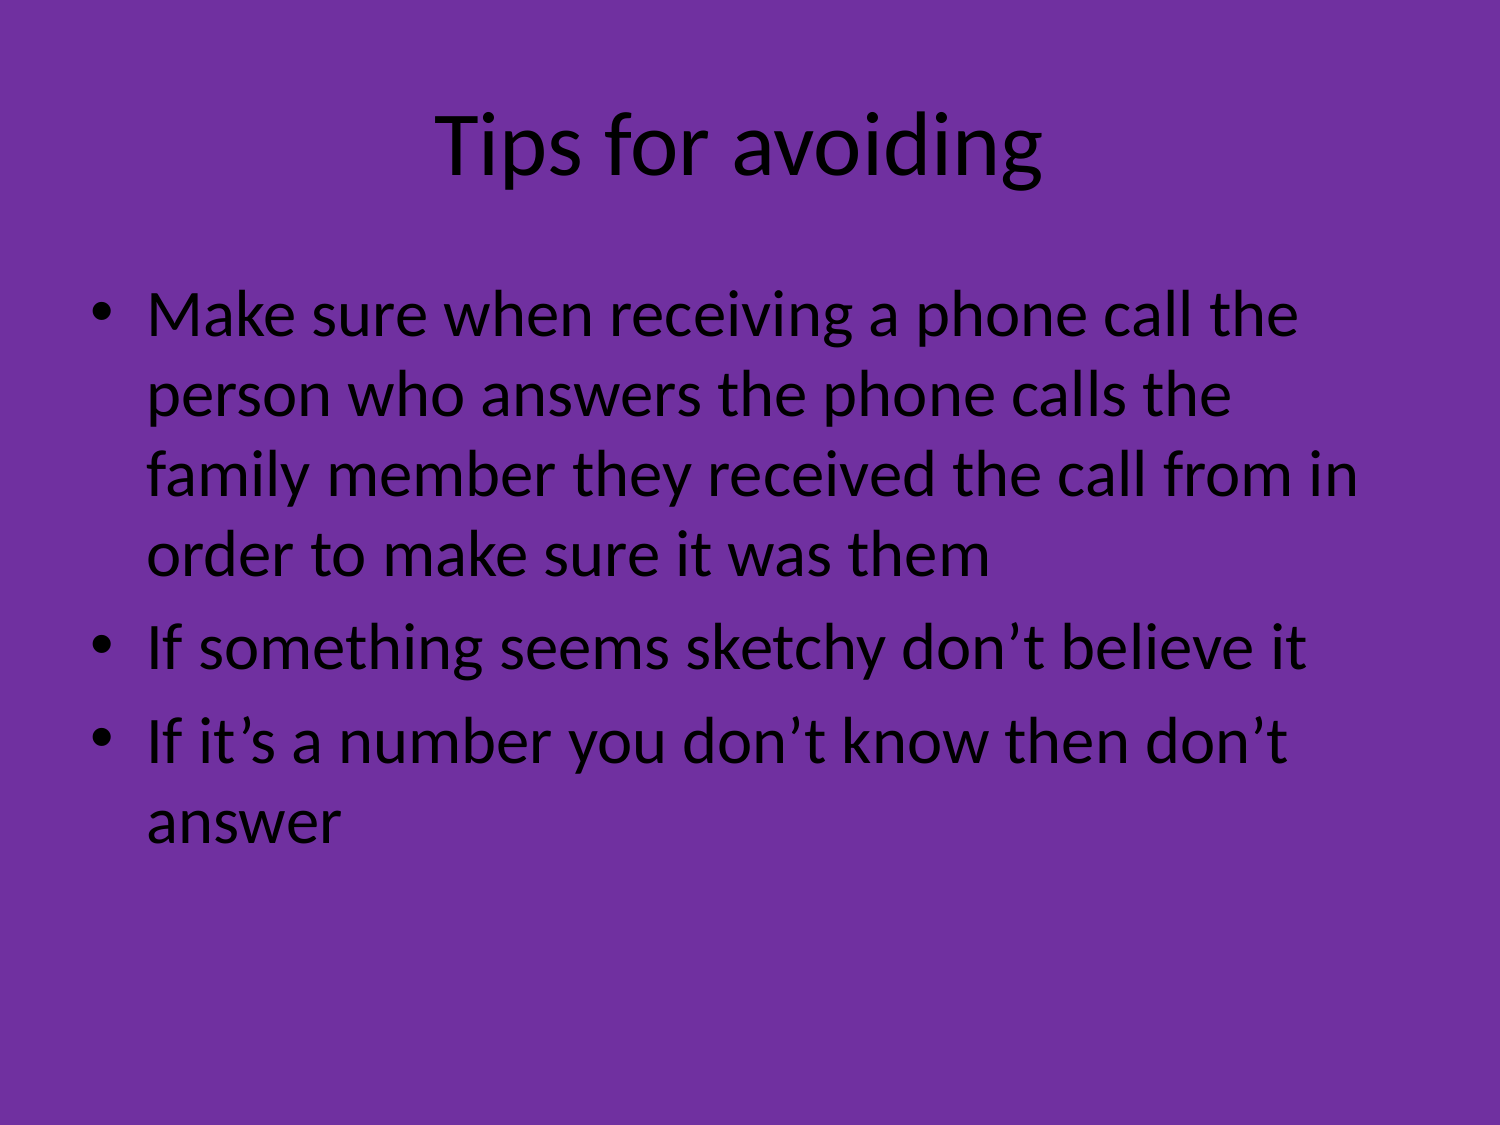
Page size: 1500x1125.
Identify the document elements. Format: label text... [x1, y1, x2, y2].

list Make sure when receiving a phone call the person who answers the phone calls the family member they received the call from in order to make sure it was them If something seems sketchy don’t believe it If it’s a number you don’t know then don’t answer [75, 262, 1425, 1005]
title Tips for avoiding [75, 45, 1425, 233]
